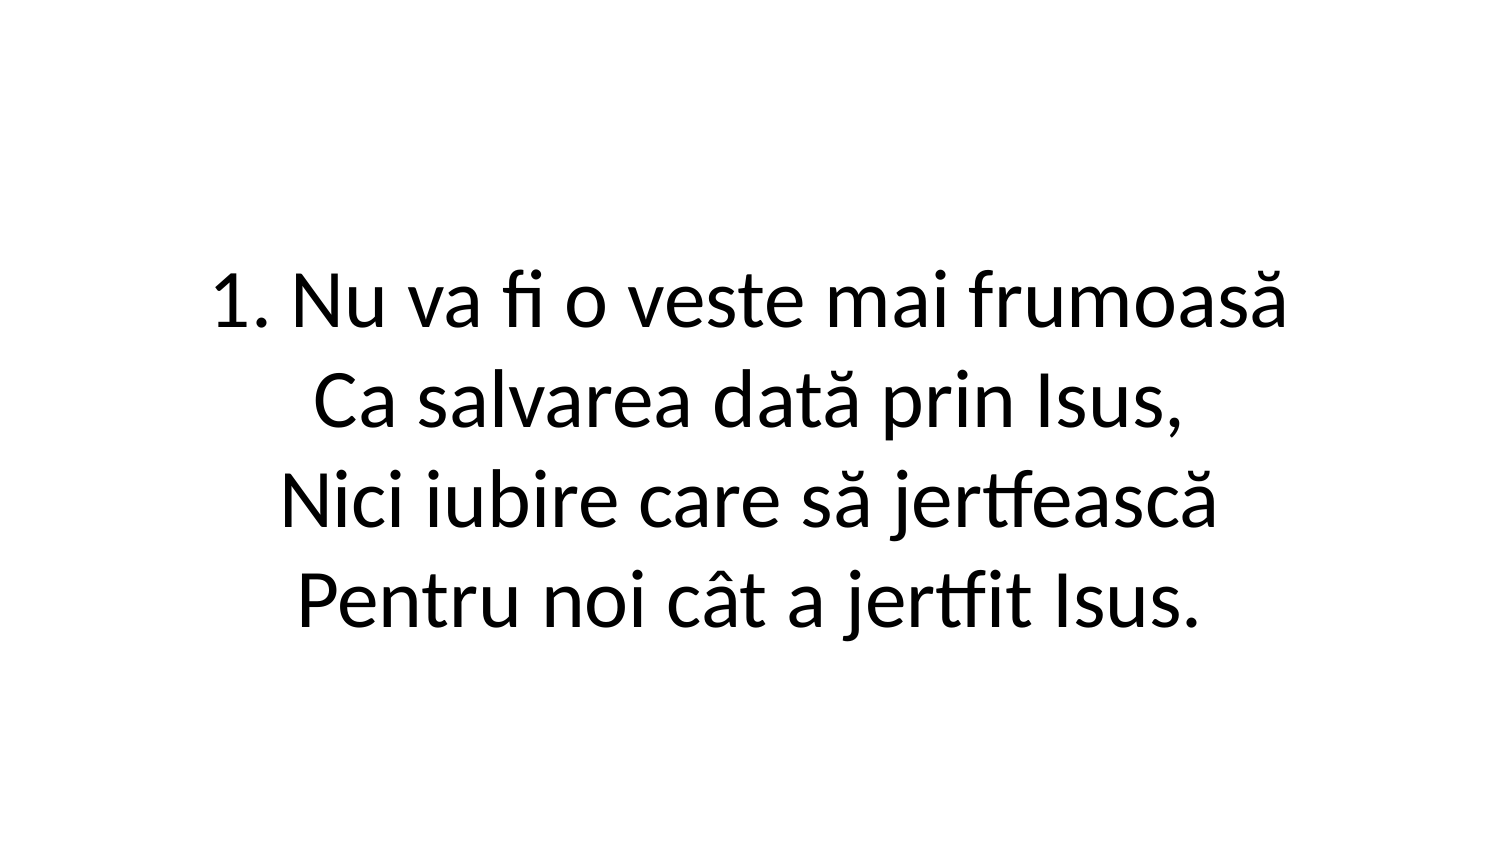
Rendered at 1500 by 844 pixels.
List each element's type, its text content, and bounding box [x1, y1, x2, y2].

text_box 1. Nu va fi o veste mai frumoasă Ca salvarea dată prin Isus, Nici iubire care să jertfească Pentru noi cât a jertfit Isus. [194, 192, 1306, 652]
